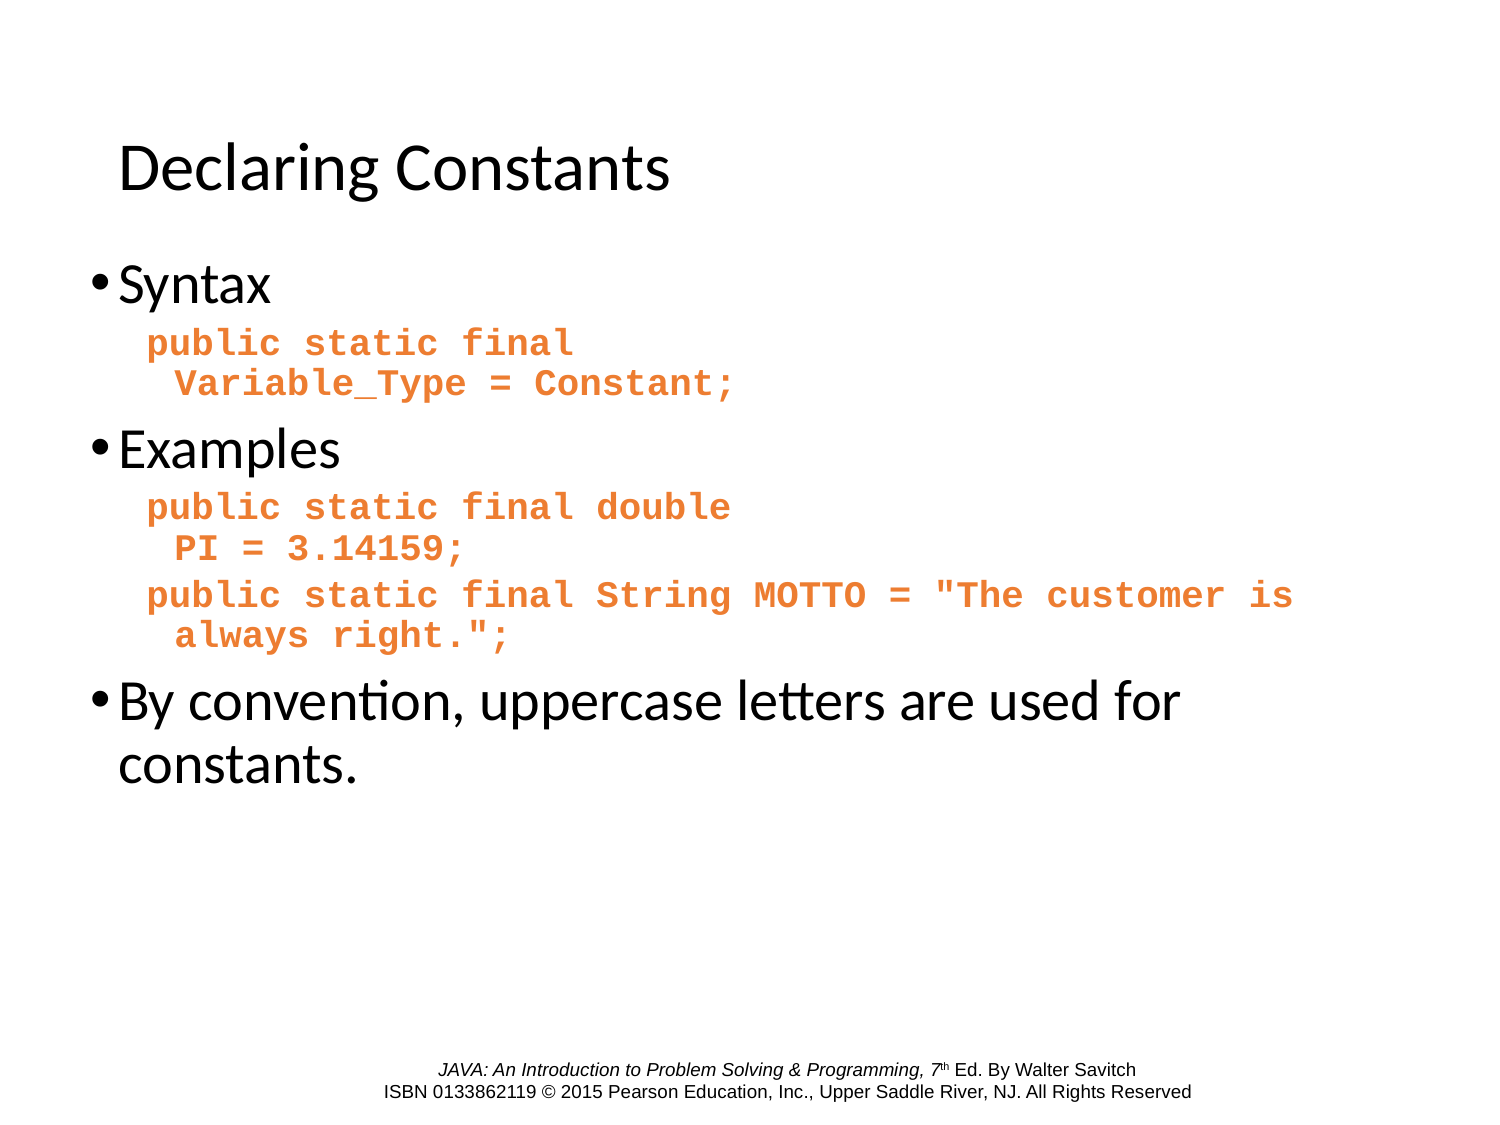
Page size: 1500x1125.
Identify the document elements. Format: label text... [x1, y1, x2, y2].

title Declaring Constants [103, 59, 1397, 246]
list Syntax public static final Variable_Type = Constant; Examples public static final double PI = 3.14159; public static final String MOTTO = "The customer is always right."; By convention, uppercase letters are used for constants. [75, 246, 1425, 1005]
